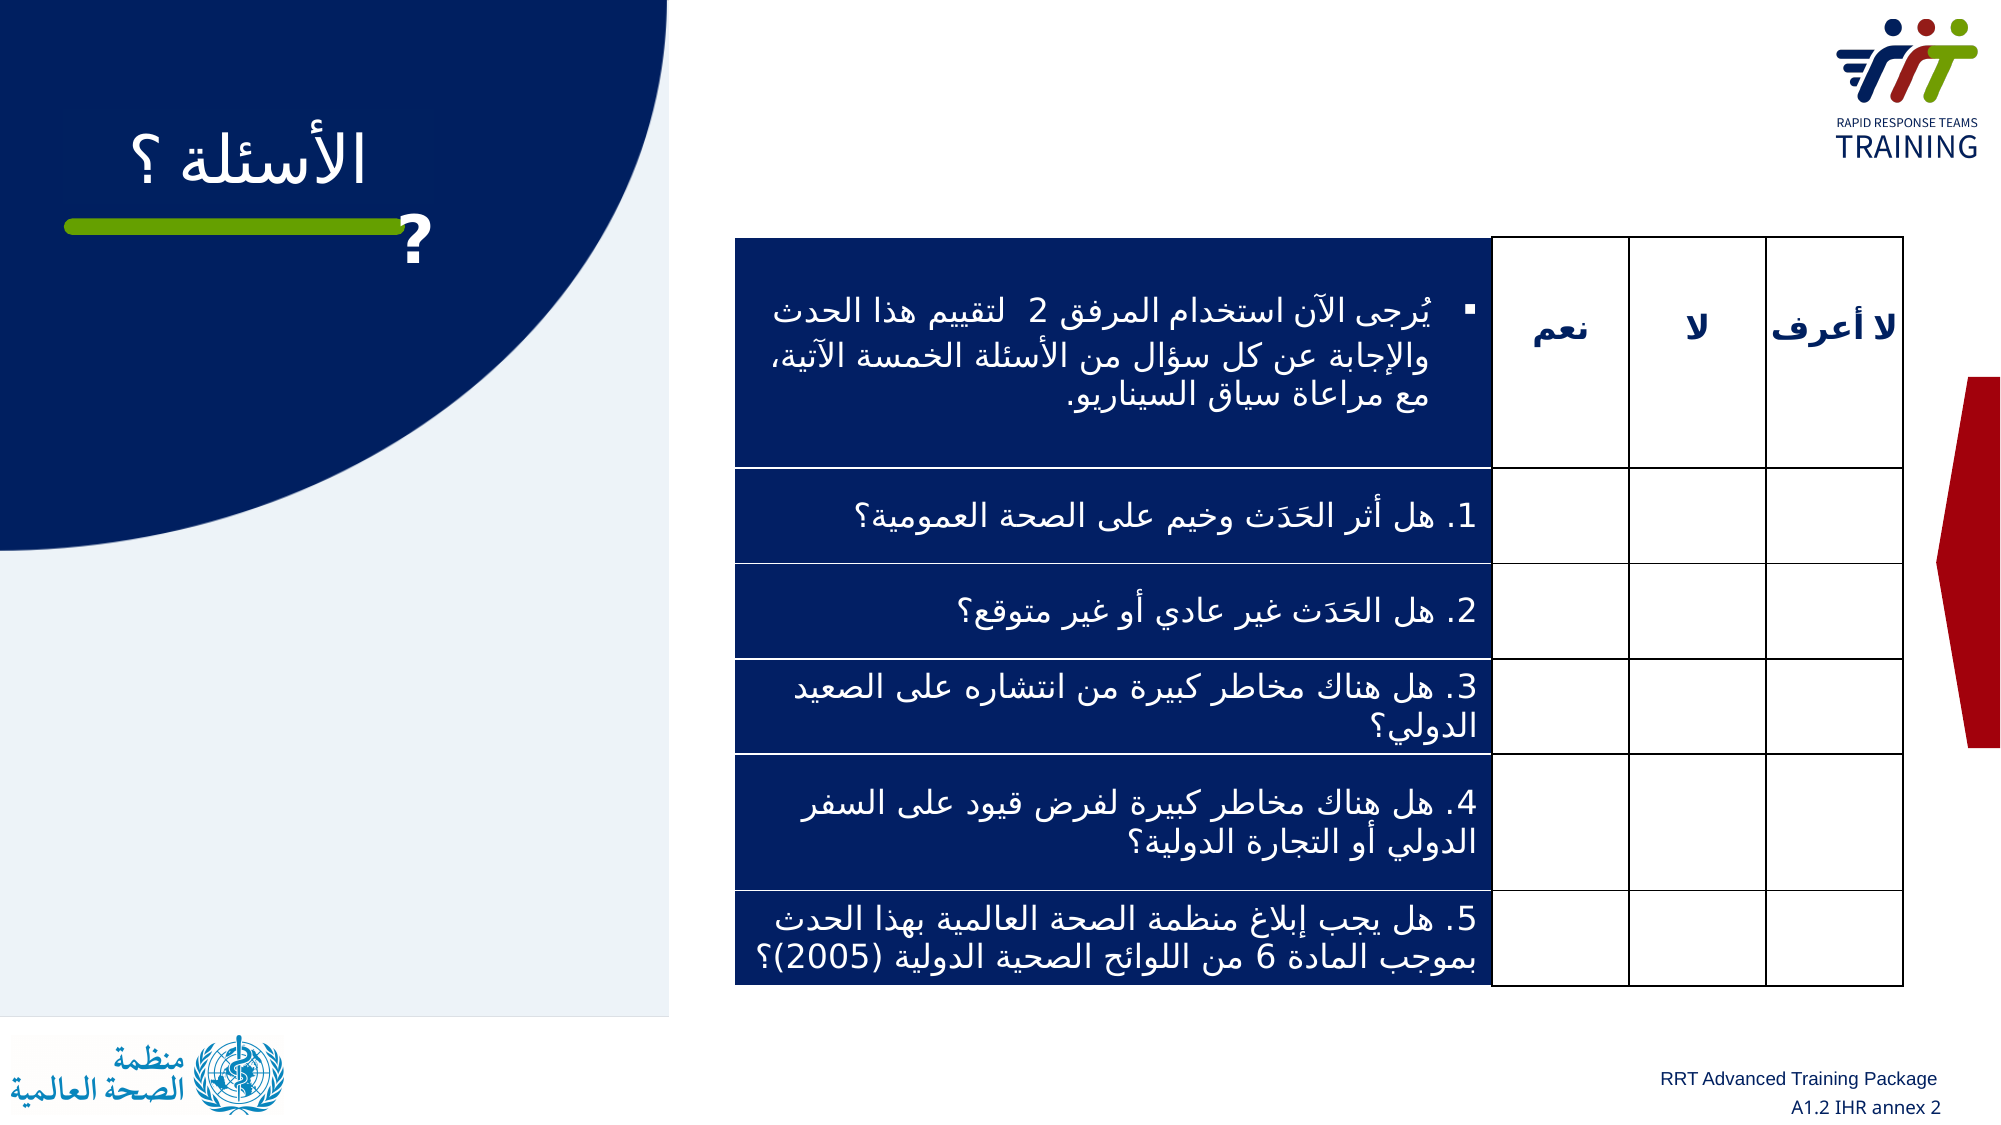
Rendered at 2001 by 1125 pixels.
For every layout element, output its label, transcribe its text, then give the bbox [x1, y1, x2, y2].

table_cell [1630, 755, 1765, 890]
table_cell [1493, 564, 1628, 658]
table_cell [1767, 755, 1902, 890]
table_cell [1767, 891, 1902, 985]
table_cell [1630, 564, 1765, 658]
picture [241, 1050, 247, 1059]
table_cell [1630, 469, 1765, 563]
table_cell [1630, 891, 1765, 985]
table_cell [1493, 660, 1628, 753]
table_header يُرجى الآن استخدام المرفق 2 لتقييم هذا الحدث والإجابة عن كل سؤال من الأسئلة الخمسة الآتية، مع مراعاة سياق السيناريو. [735, 238, 1491, 467]
picture [1835, 19, 1978, 167]
table_cell 3. هل هناك مخاطر كبيرة من انتشاره على الصعيد الدولي؟ [735, 660, 1491, 753]
table_cell 2. هل الحَدَث غير عادي أو غير متوقع؟ [735, 564, 1491, 658]
picture [11, 1035, 284, 1115]
table_cell 1. هل أثر الحَدَث وخيم على الصحة العمومية؟ [735, 469, 1491, 563]
table_cell [1767, 564, 1902, 658]
table_header لا [1630, 238, 1765, 467]
table_cell [1493, 891, 1628, 985]
table_cell [1630, 660, 1765, 753]
picture [0, 0, 669, 1018]
text_box الأسئلة ؟ [63, 109, 435, 204]
table_cell 4. هل هناك مخاطر كبيرة لفرض قيود على السفر الدولي أو التجارة الدولية؟ [735, 755, 1491, 890]
table_cell 5. هل يجب إبلاغ منظمة الصحة العالمية بهذا الحدث بموجب المادة 6 من اللوائح الصحية الدولية (2005)؟ [735, 891, 1491, 985]
table_cell [1493, 755, 1628, 890]
table_cell [1767, 660, 1902, 753]
table_header نعم [1493, 238, 1628, 467]
table_header لا أعرف [1767, 238, 1902, 467]
table_cell [1767, 469, 1902, 563]
table_cell [1493, 469, 1628, 563]
